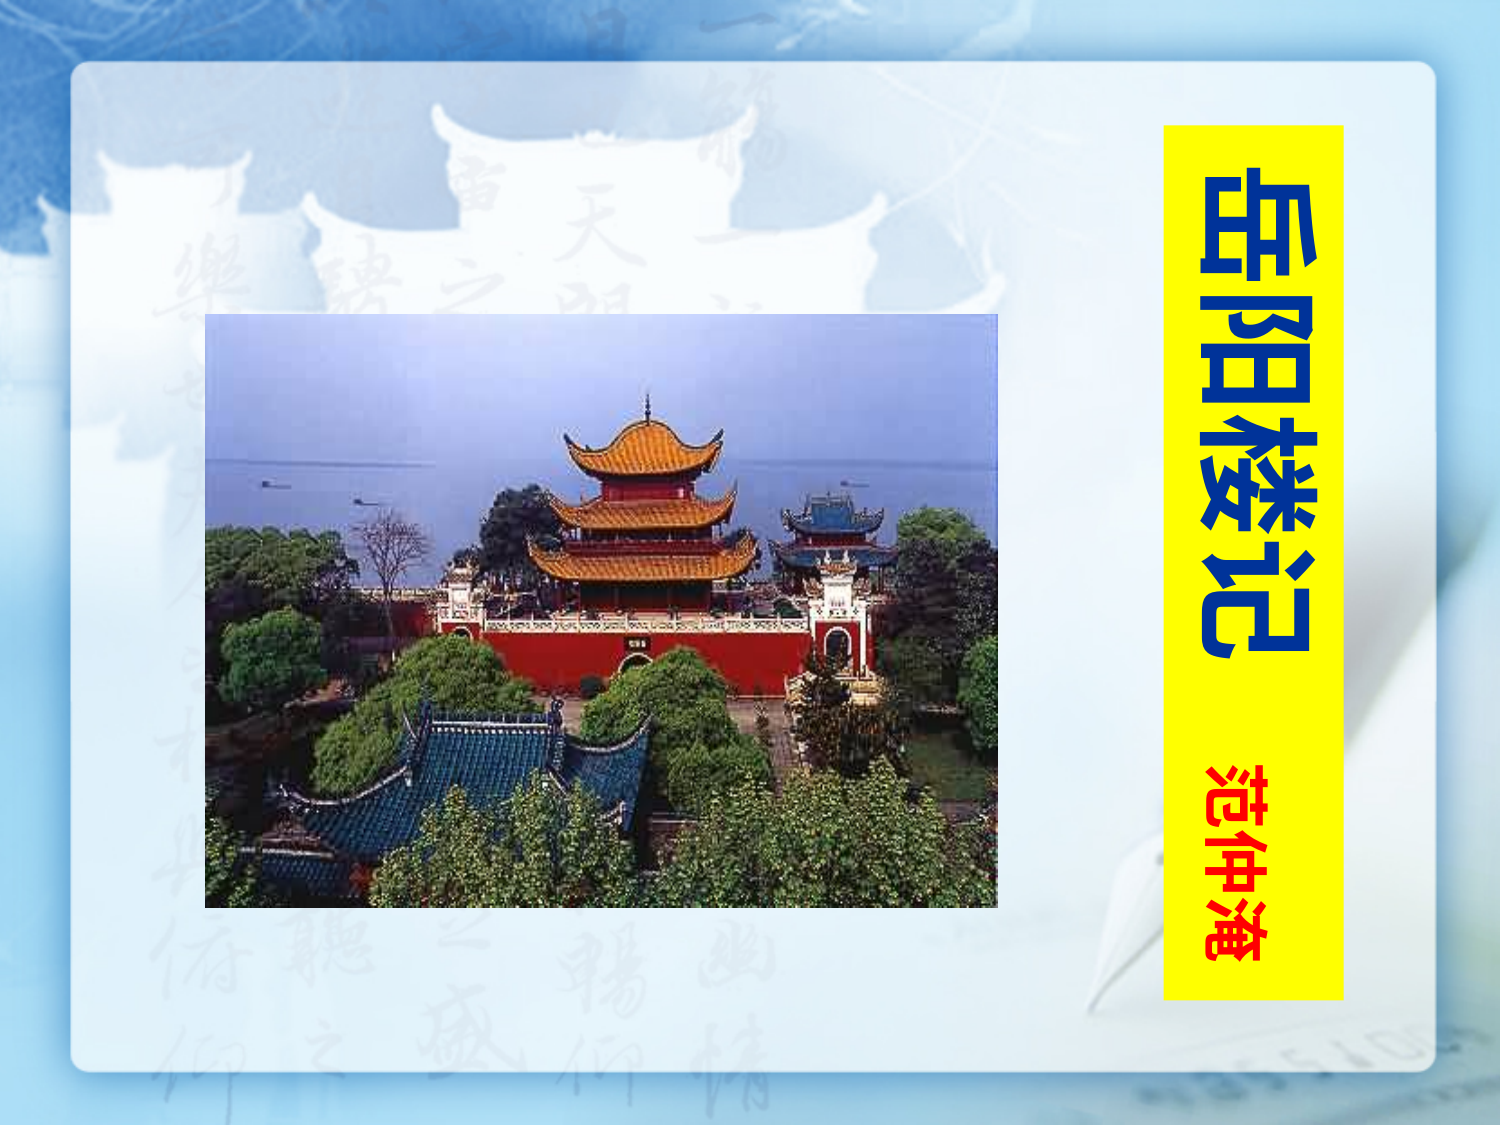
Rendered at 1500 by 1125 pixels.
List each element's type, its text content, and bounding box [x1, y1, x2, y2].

picture [0, 0, 1500, 1125]
text_box 岳阳楼记 范仲淹 [1163, 125, 1344, 1001]
